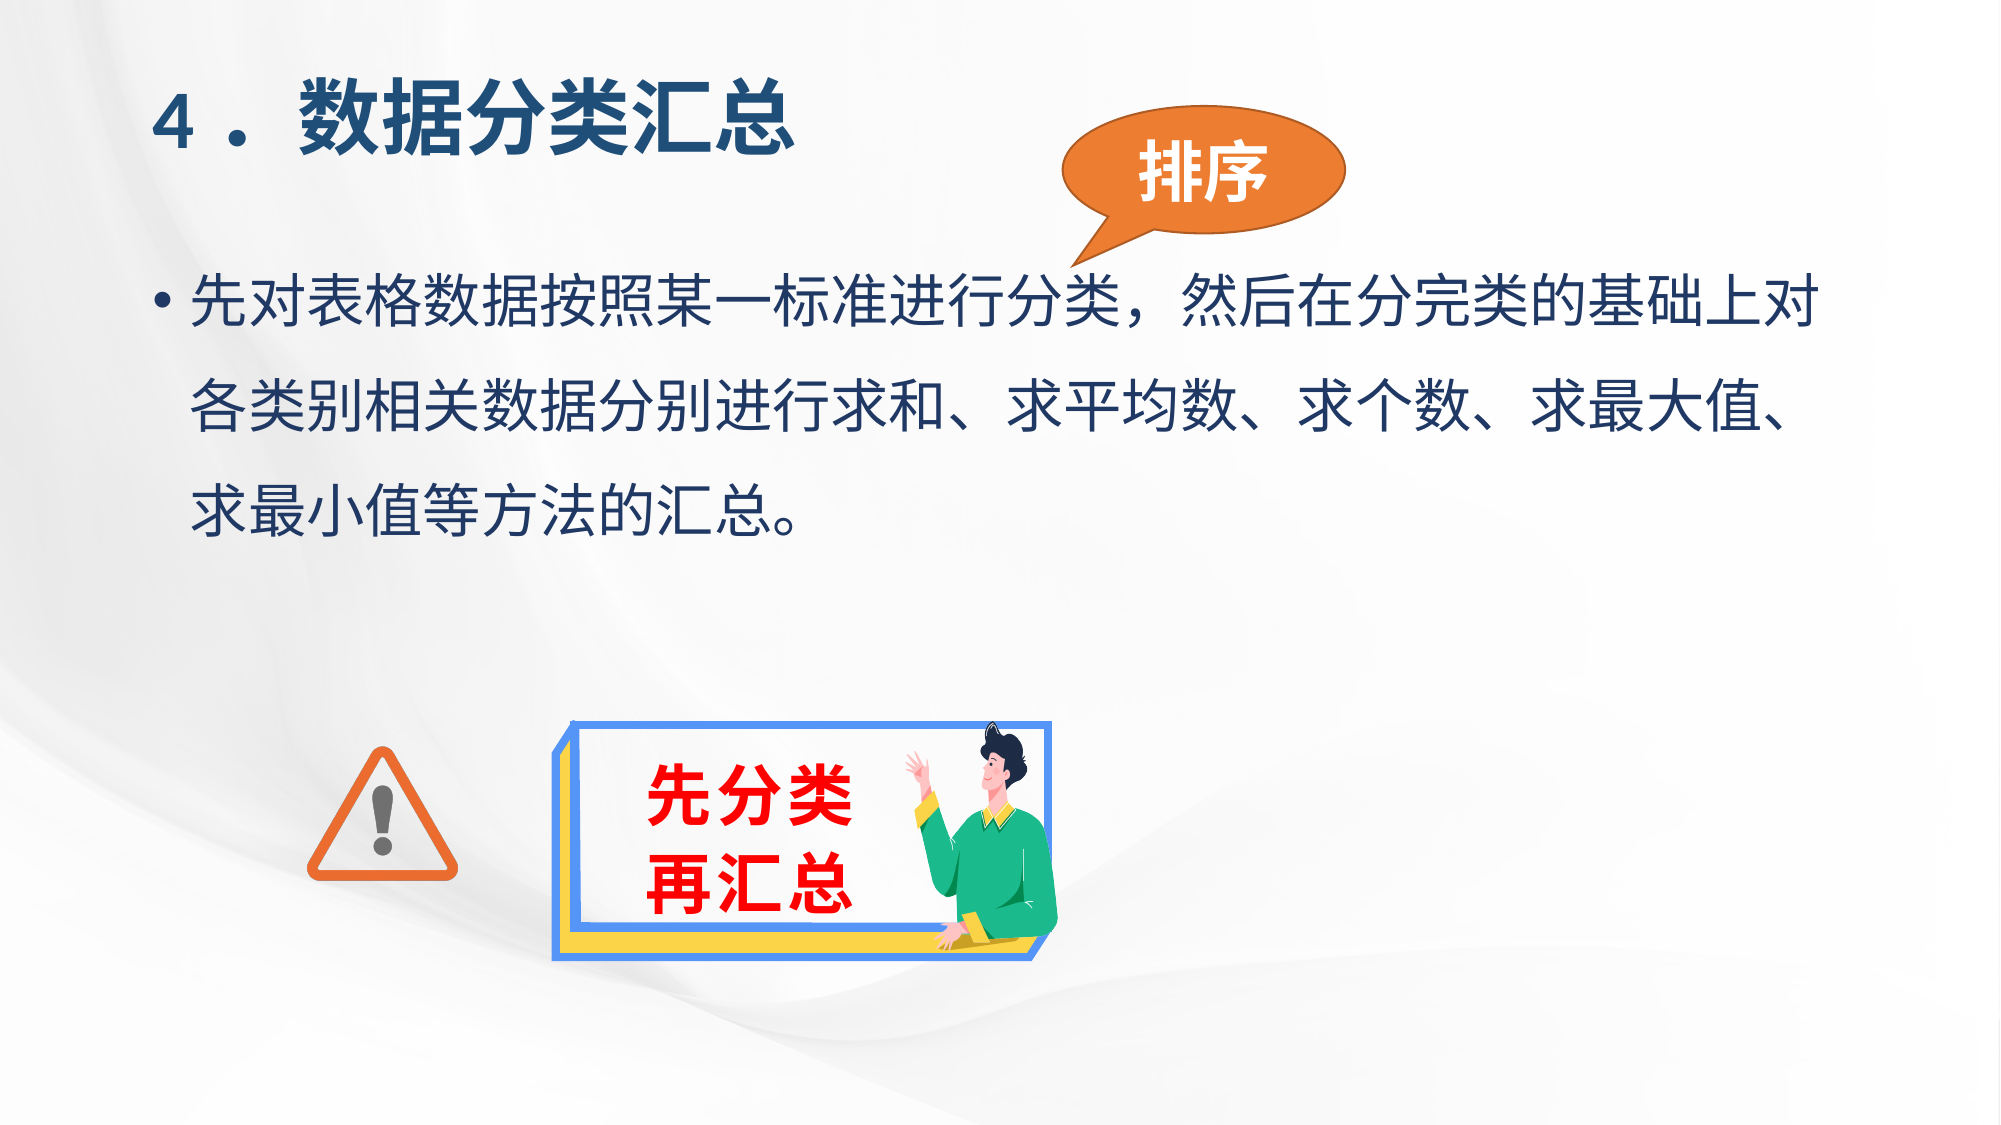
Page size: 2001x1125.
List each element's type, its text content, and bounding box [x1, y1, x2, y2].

list 先对表格数据按照某一标准进行分类，然后在分完类的基础上对各类别相关数据分别进行求和、求平均数、求个数、求最大值、求最小值等方法的汇总。 [137, 222, 1863, 1043]
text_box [555, 721, 1058, 958]
title 4．数据分类汇总 [137, 59, 1863, 184]
text_box 排序 [1061, 104, 1347, 269]
picture [307, 738, 458, 889]
